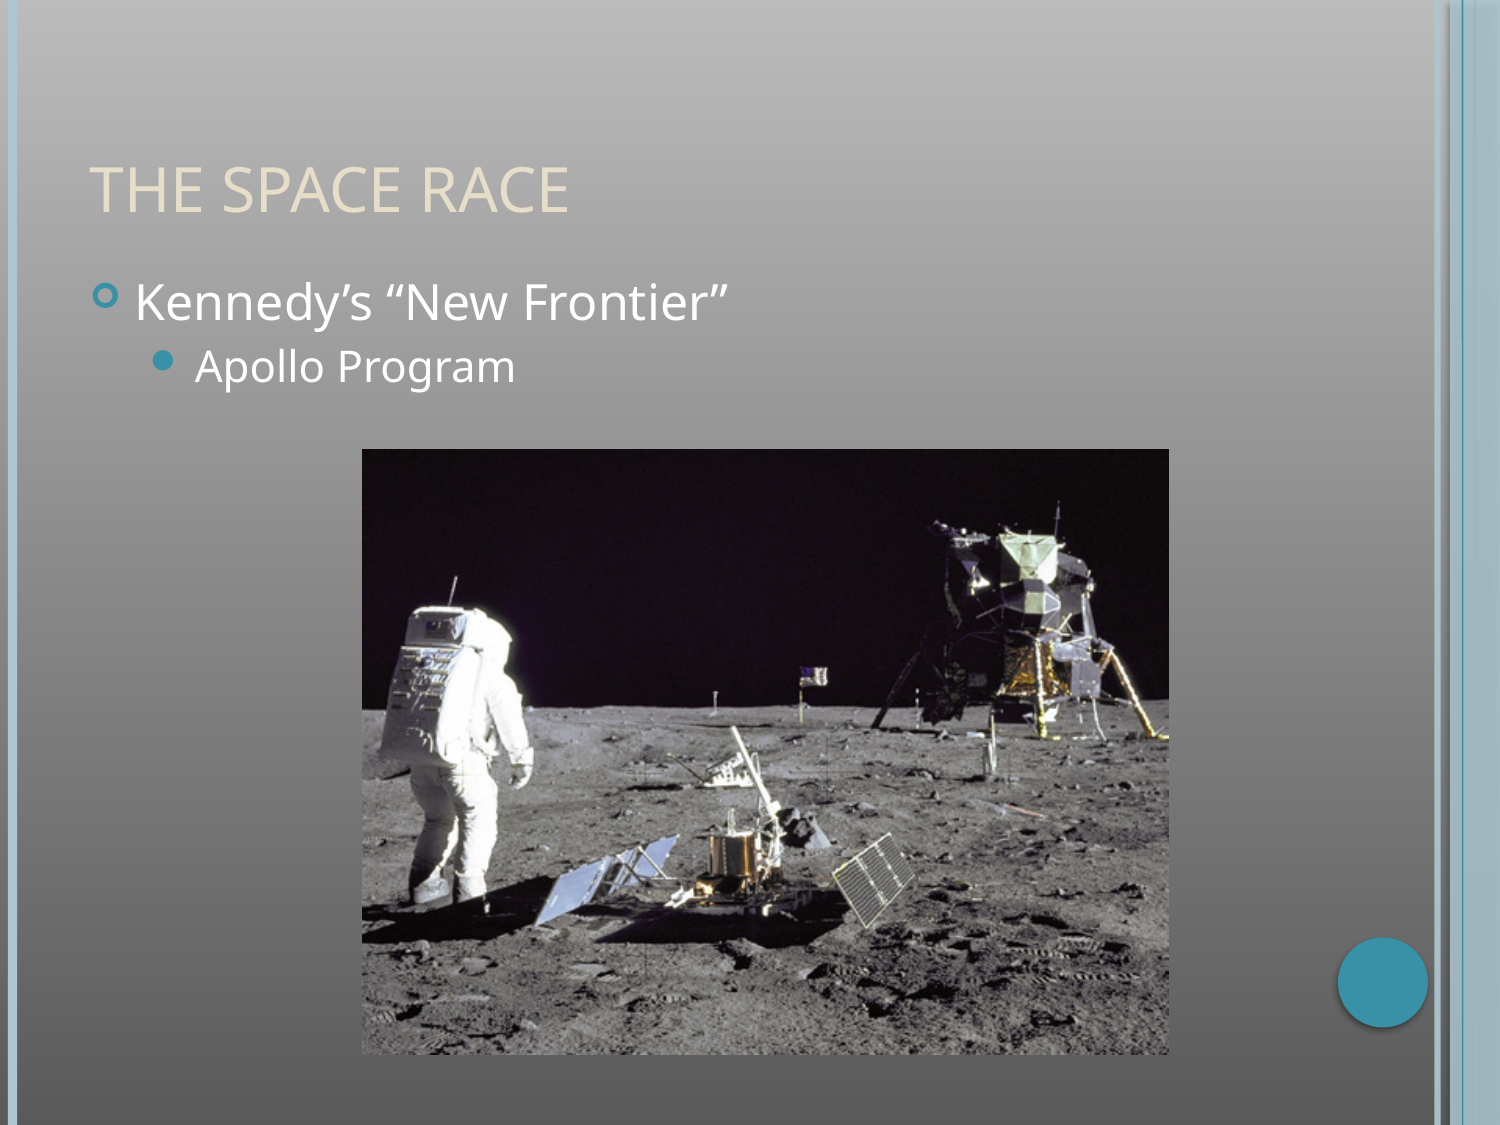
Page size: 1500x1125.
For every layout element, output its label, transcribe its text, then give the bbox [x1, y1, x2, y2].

title The Space Race [75, 45, 1300, 233]
list Kennedy’s “New Frontier” Apollo Program [75, 262, 1300, 1062]
picture [362, 449, 1170, 1055]
